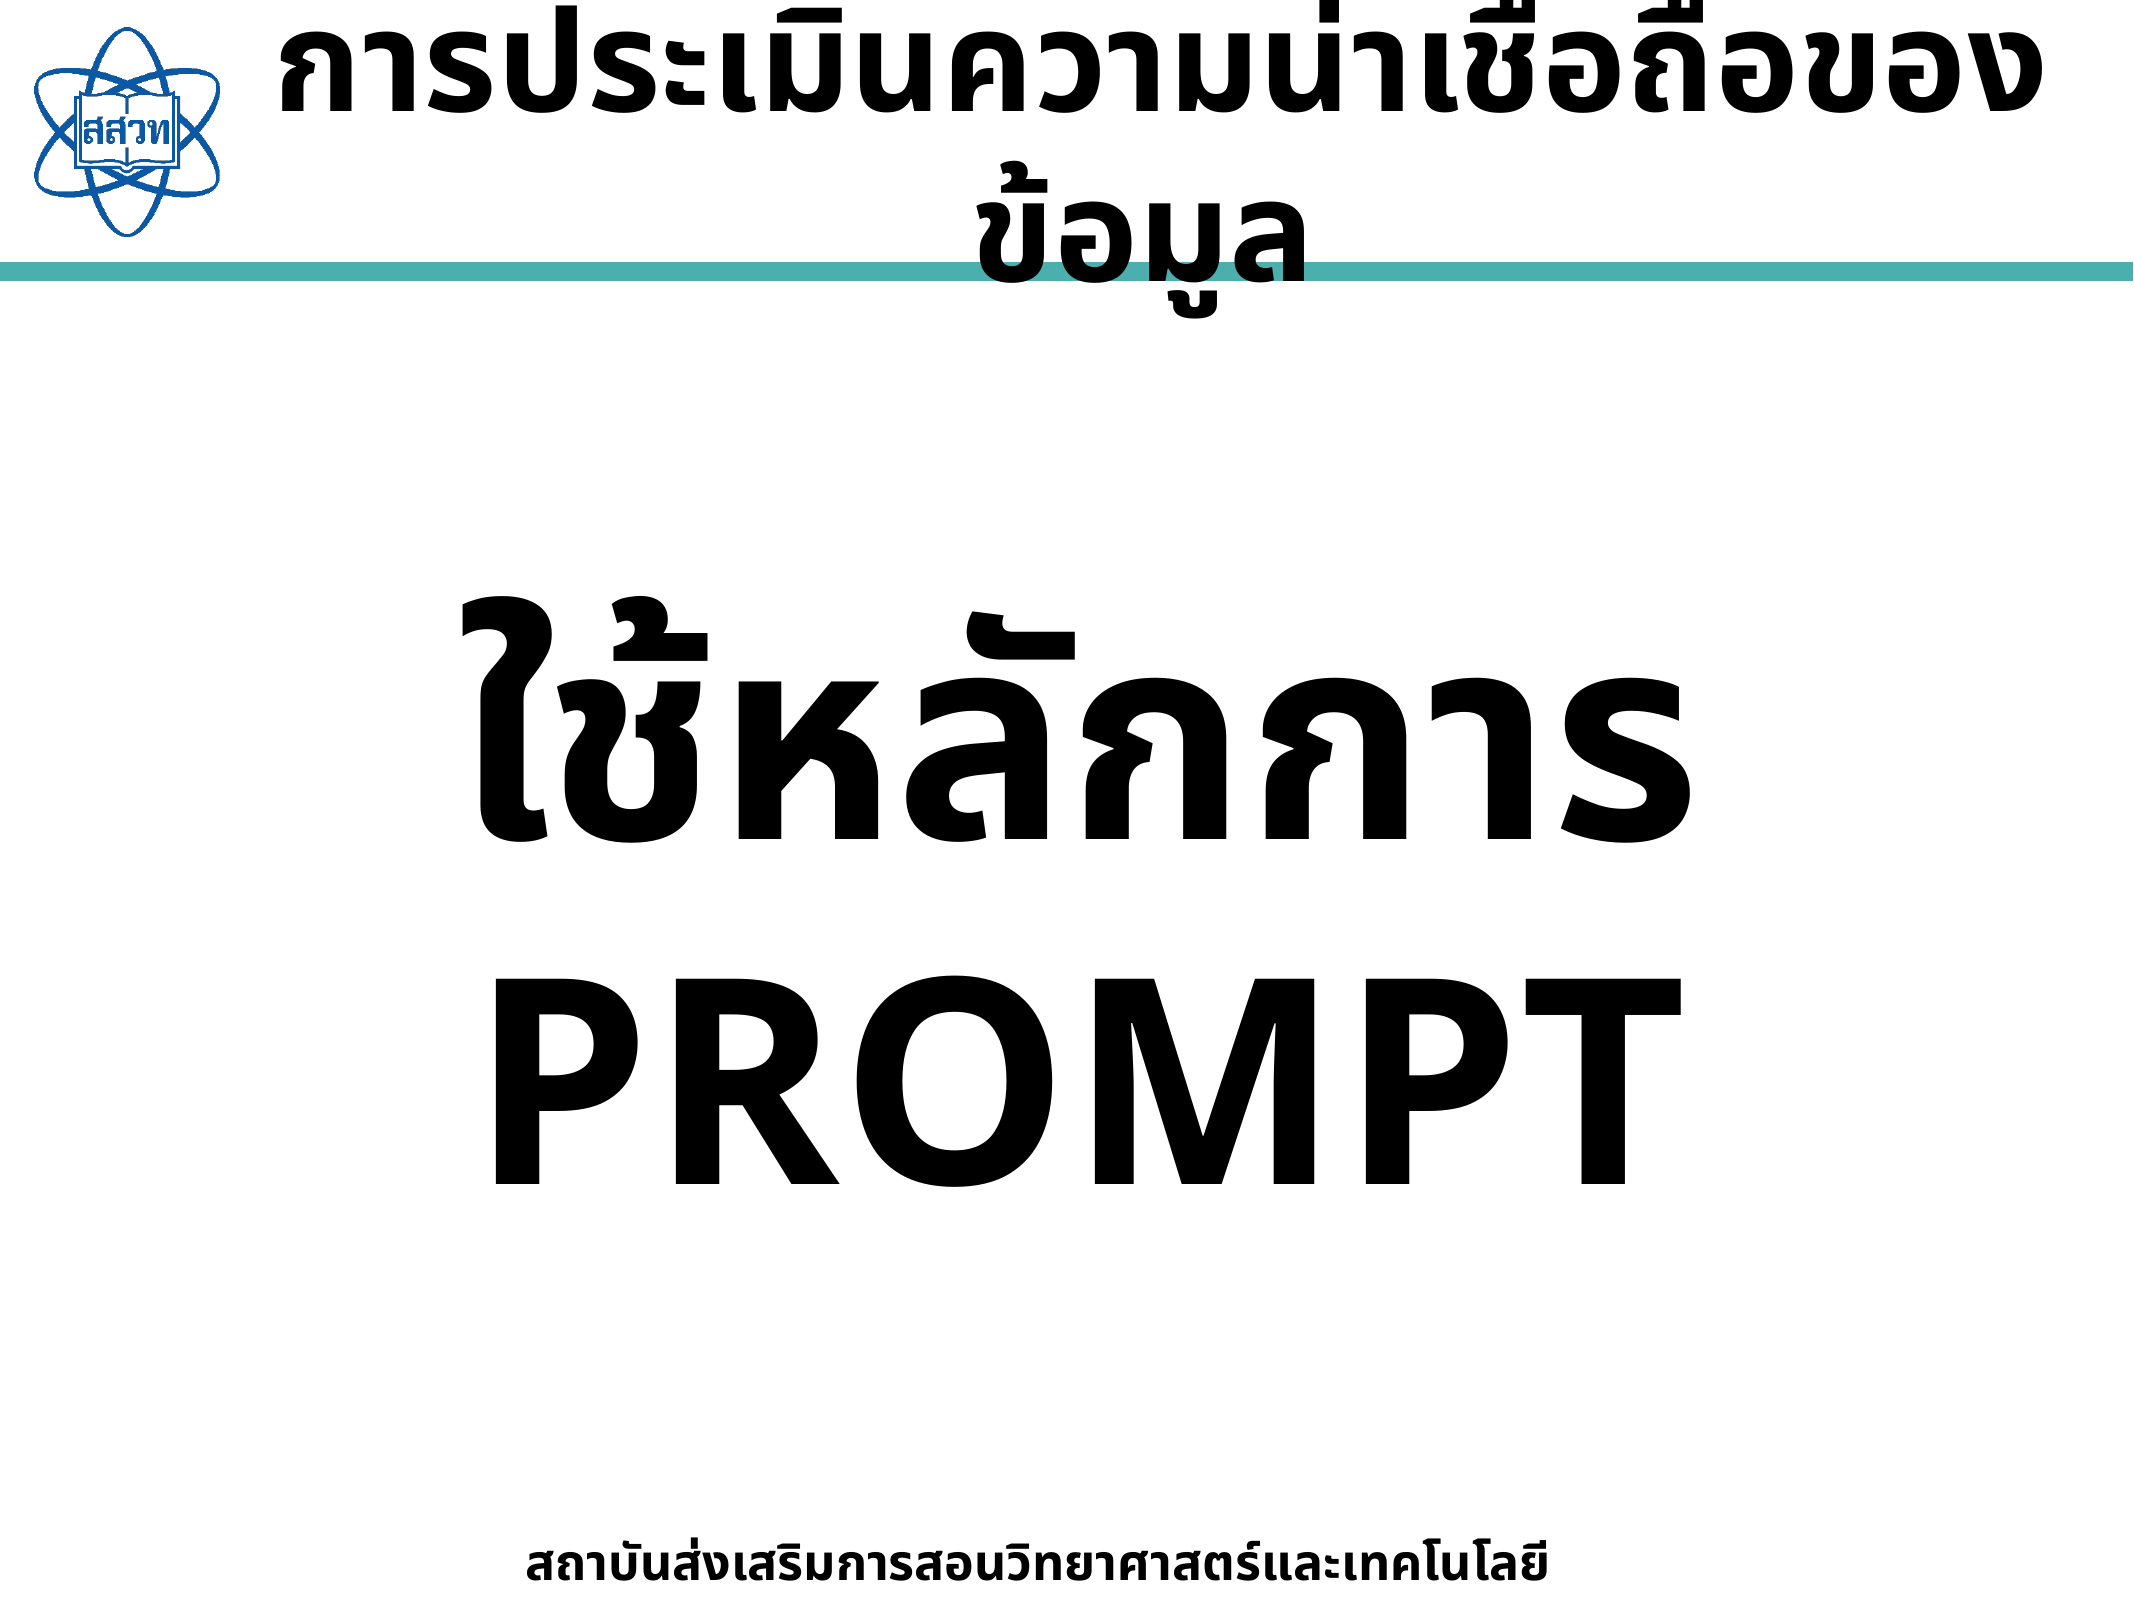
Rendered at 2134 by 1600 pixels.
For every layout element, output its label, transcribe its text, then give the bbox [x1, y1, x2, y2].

text_box การประเมินความน่าเชื่อถือของข้อมูล [259, 274, 2063, 318]
text_box ใช้หลักการ PROMPT [126, 543, 2031, 1251]
picture [33, 27, 220, 237]
text_box สถาบันส่งเสริมการสอนวิทยาศาสตร์และเทคโนโลยี [74, 1522, 2002, 1589]
text_box การประเมินความน่าเชื่อถือของข้อมูล [259, 0, 2063, 269]
